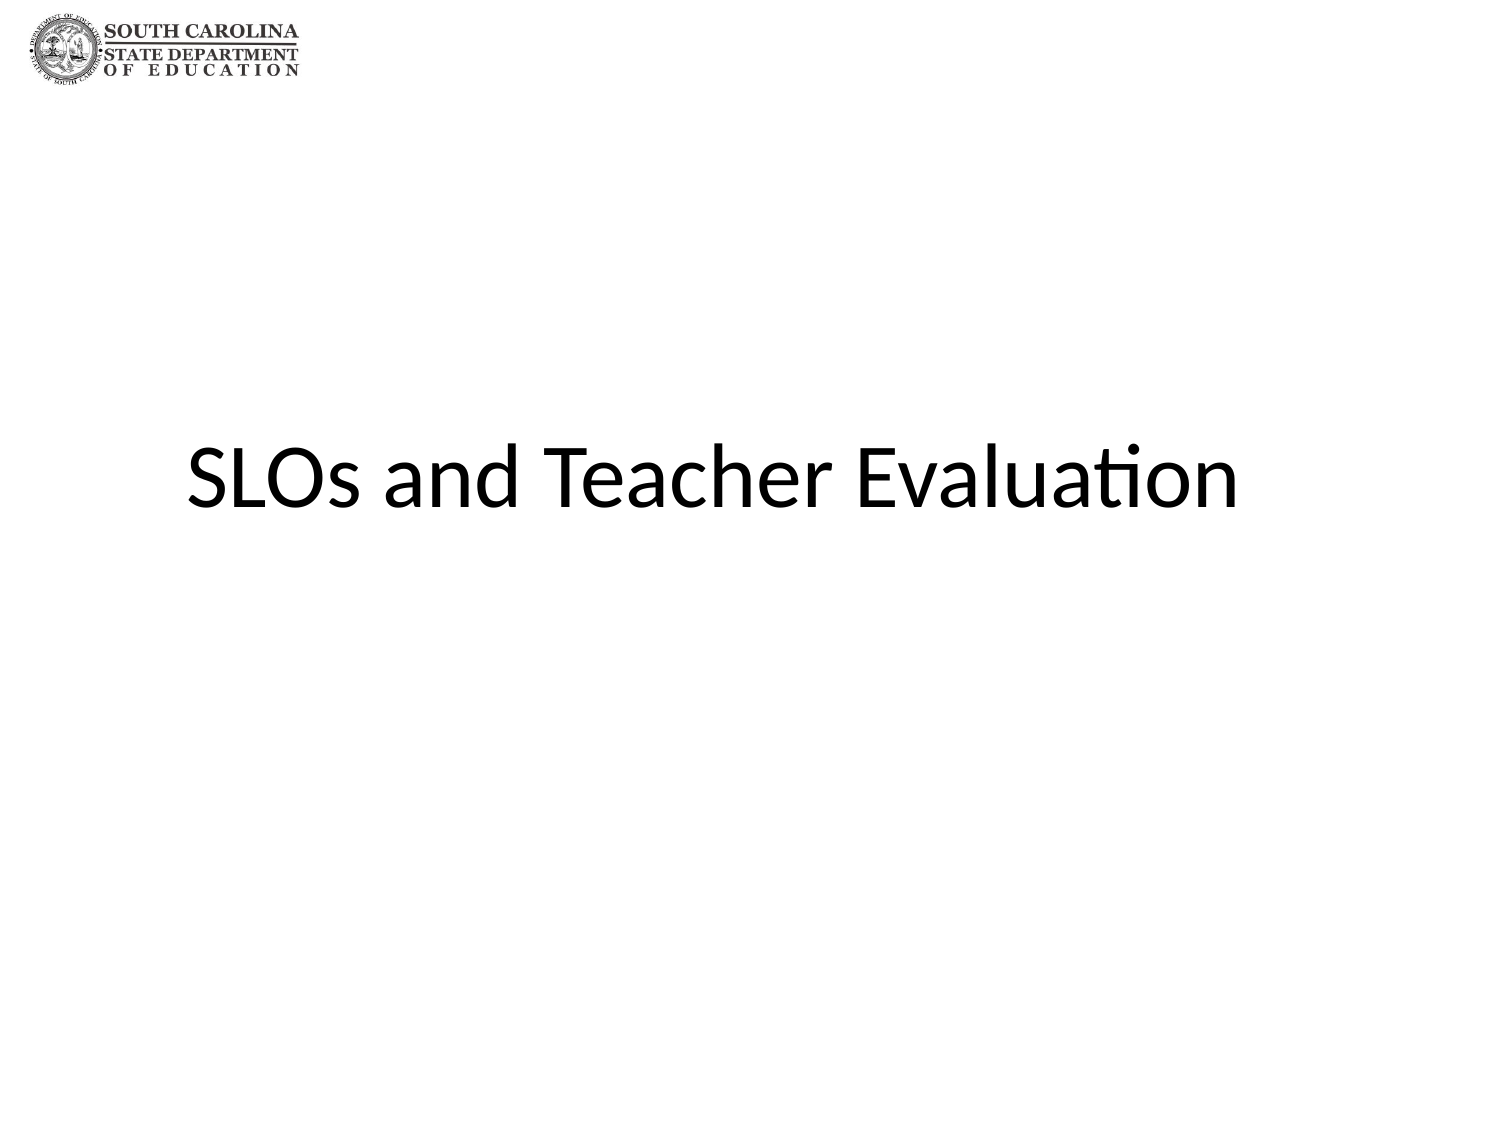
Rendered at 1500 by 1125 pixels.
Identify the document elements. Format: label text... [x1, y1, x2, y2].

title SLOs and Teacher Evaluation [87, 350, 1363, 592]
picture [24, 12, 313, 90]
